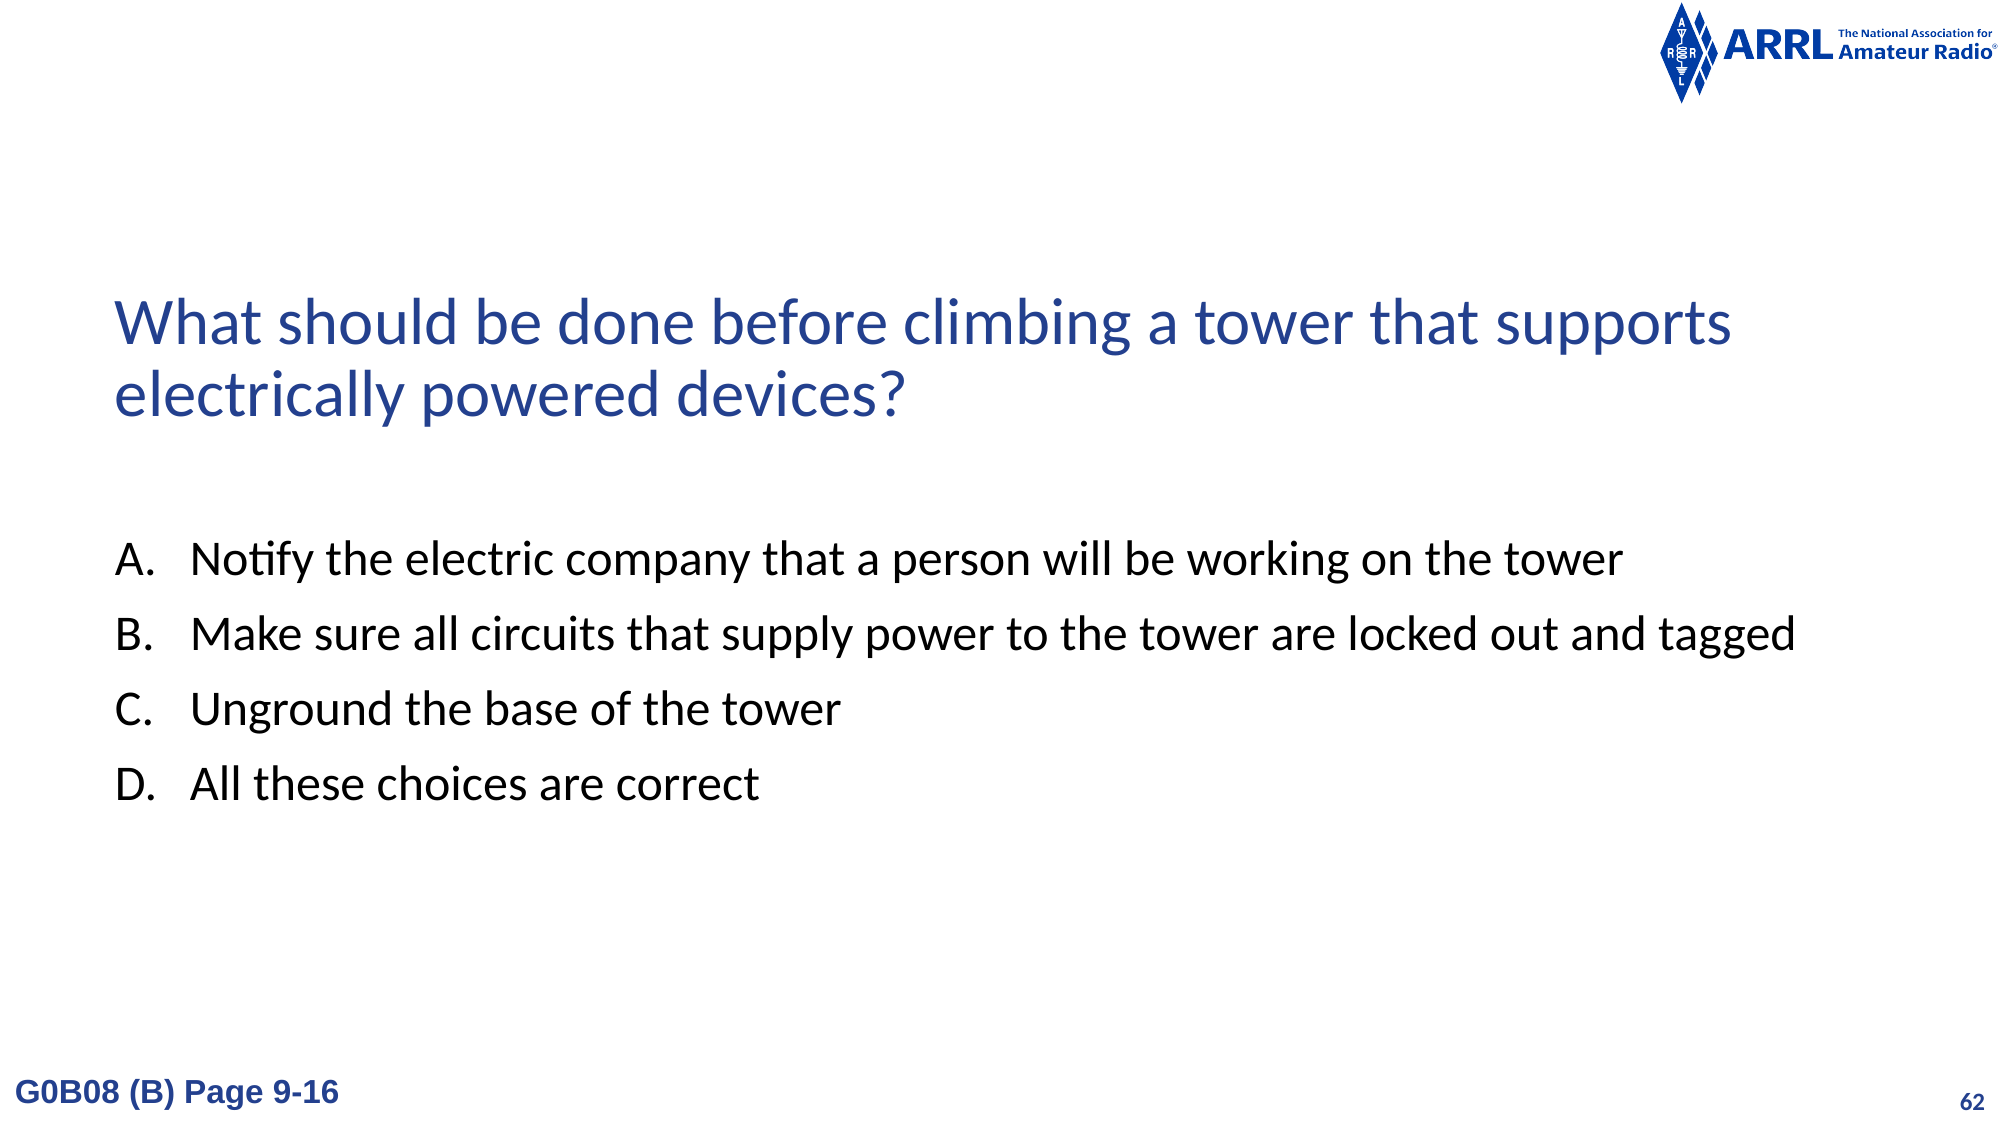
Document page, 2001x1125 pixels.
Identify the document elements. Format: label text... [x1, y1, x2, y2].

list Notify the electric company that a person will be working on the tower Make sure all circuits that supply power to the tower are locked out and tagged Unground the base of the tower All these choices are correct [99, 525, 1900, 1005]
title What should be done before climbing a tower that supports electrically powered devices? [99, 249, 1900, 468]
picture [1658, 0, 1999, 106]
text_box G0B08 (B) Page 9-16 [0, 1062, 1313, 1118]
text_box 62 [1875, 1077, 2000, 1123]
